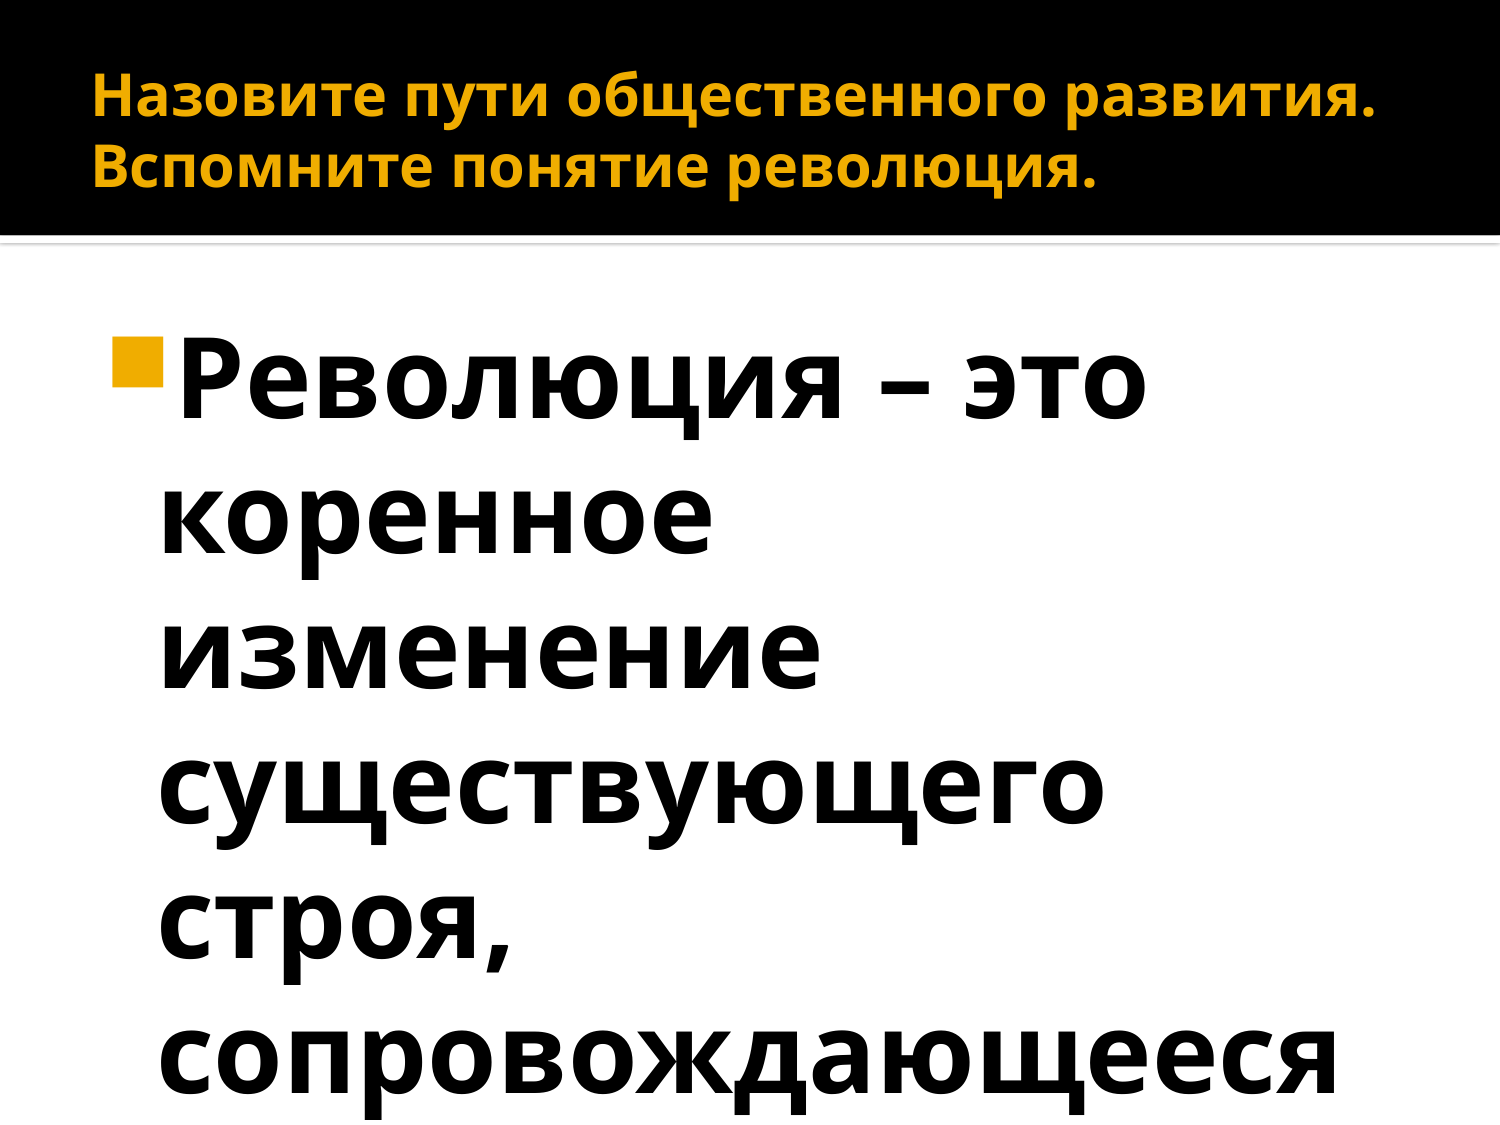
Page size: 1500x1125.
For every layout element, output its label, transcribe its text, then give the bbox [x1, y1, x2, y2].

list Революция – это коренное изменение существующего строя, сопровождающееся насилием. [75, 291, 1425, 1050]
title Назовите пути общественного развития. Вспомните понятие революция. [75, 25, 1425, 231]
